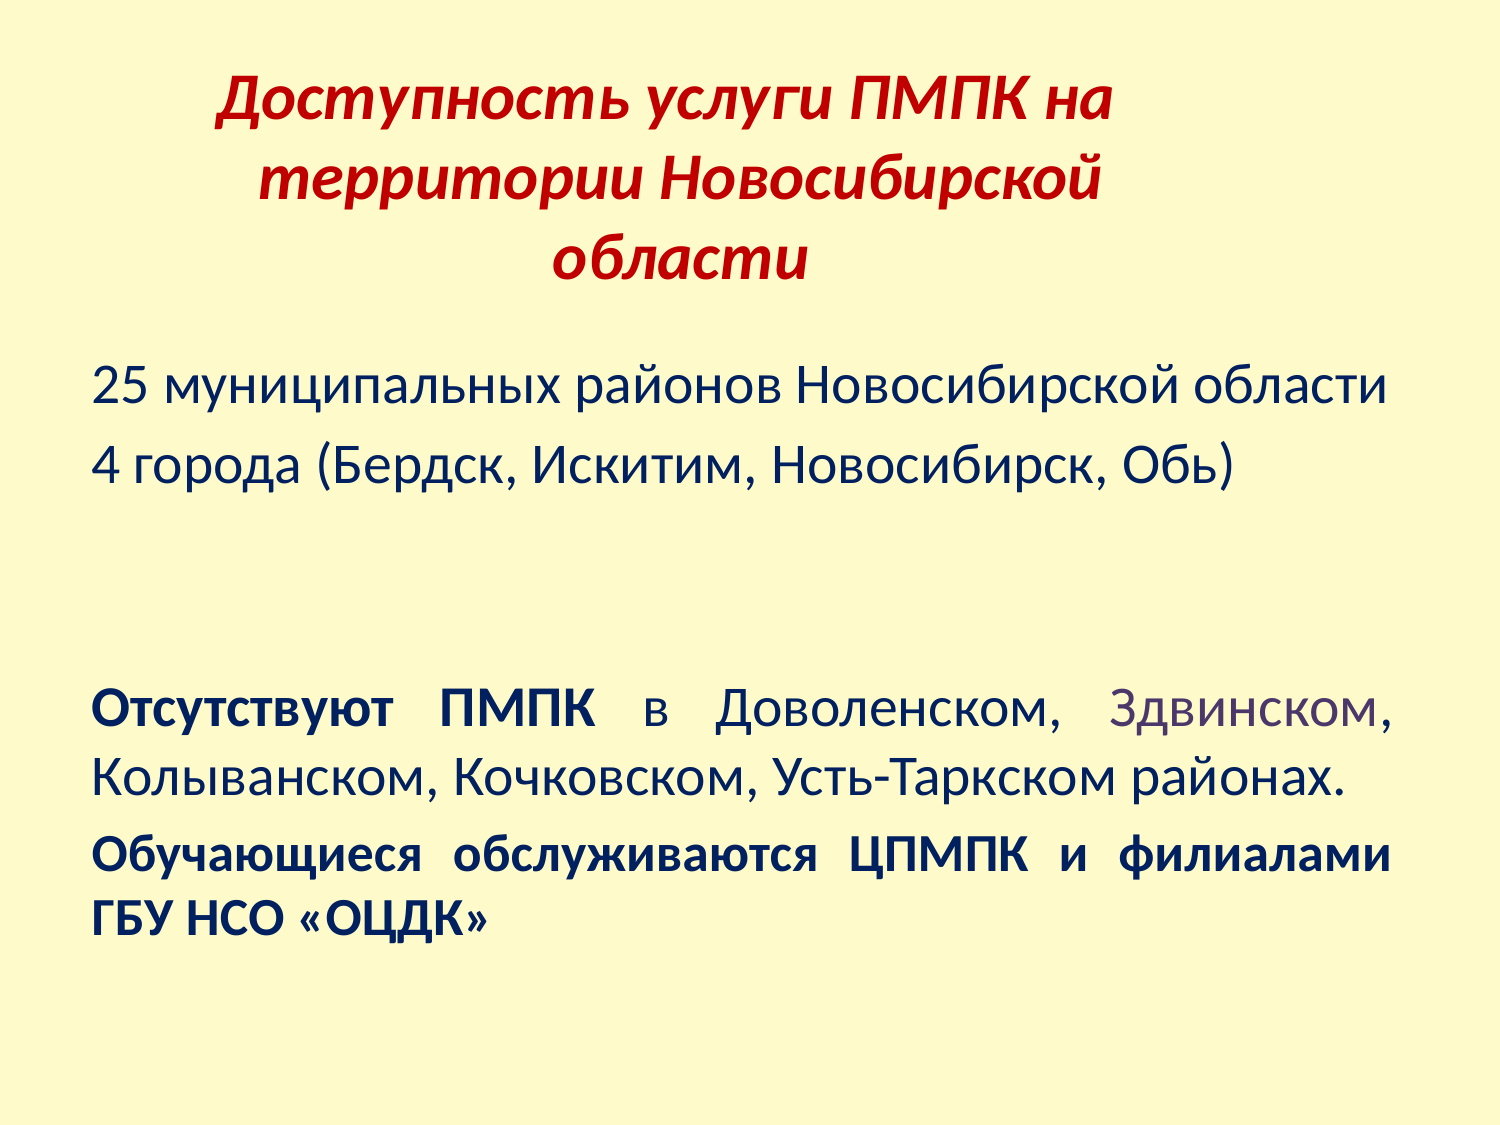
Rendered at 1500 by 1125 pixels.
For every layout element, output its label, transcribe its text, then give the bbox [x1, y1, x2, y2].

list 25 муниципальных районов Новосибирской области 4 города (Бердск, Искитим, Новосибирск, Обь) Отсутствуют ПМПК в Доволенском, Здвинском, Колыванском, Кочковском, Усть-Таркском районах. Обучающиеся обслуживаются ЦПМПК и филиалами ГБУ НСО «ОЦДК» [76, 338, 1409, 963]
title Доступность услуги ПМПК на территории Новосибирской области [125, 54, 1238, 291]
